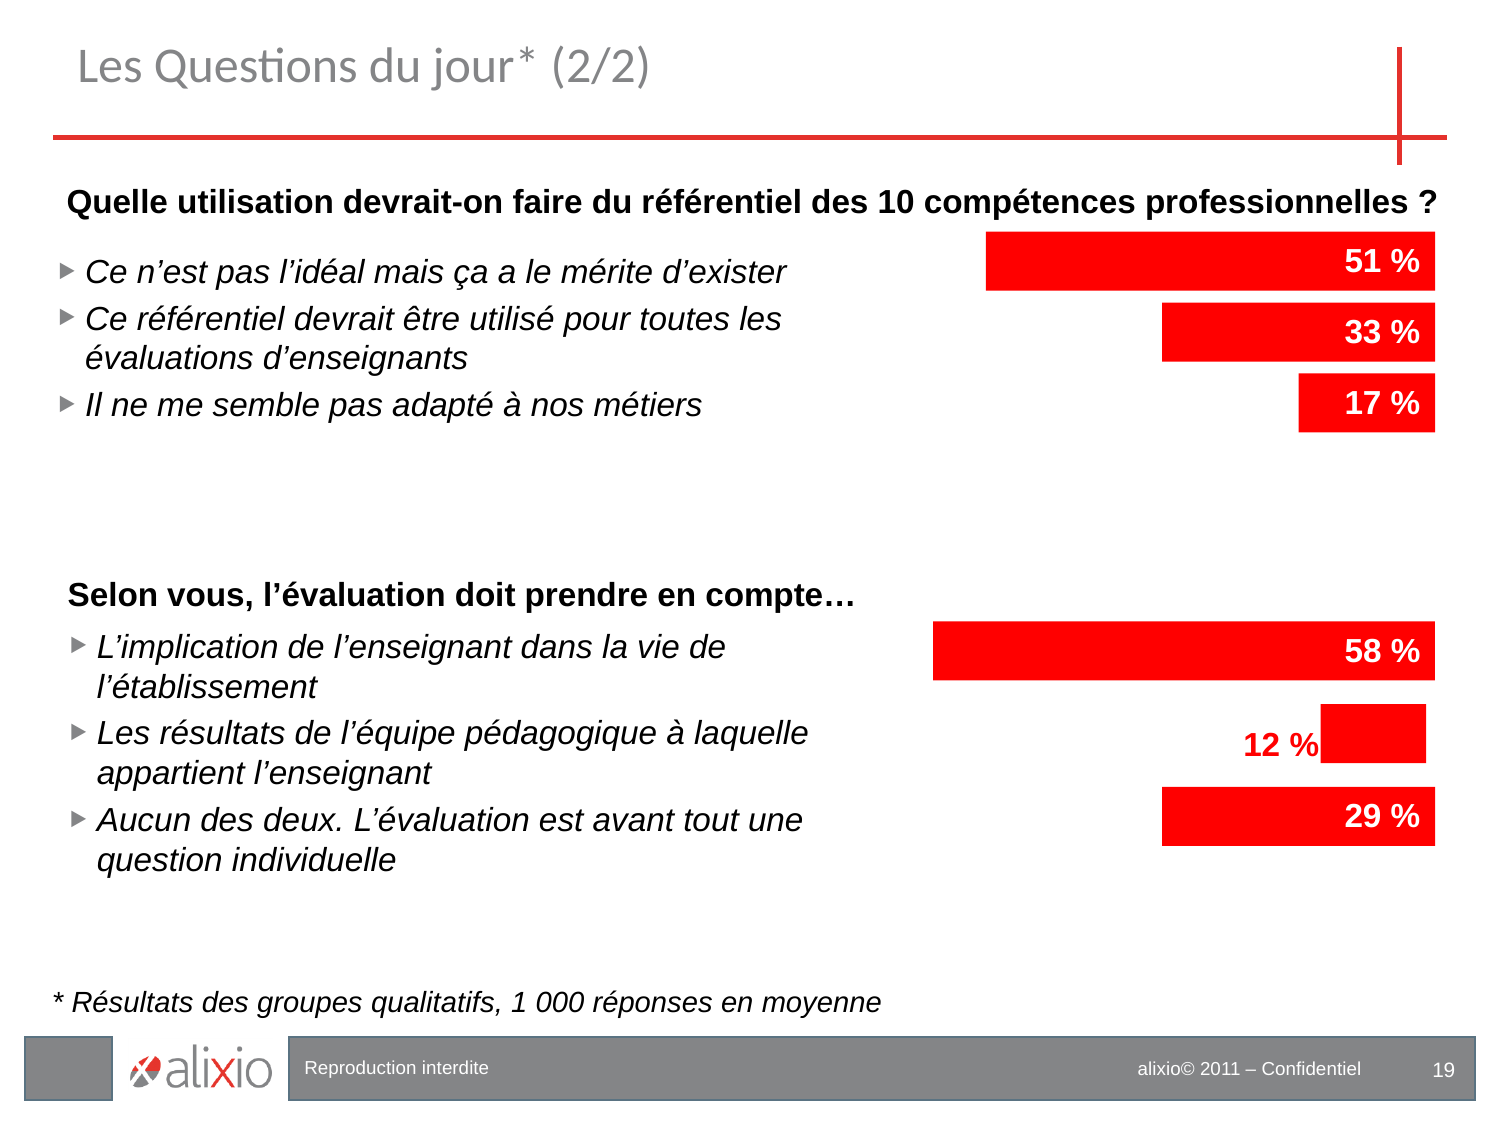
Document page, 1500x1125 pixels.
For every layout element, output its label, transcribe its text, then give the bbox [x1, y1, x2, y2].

slide_number 19 [1412, 1037, 1476, 1101]
text_box [1320, 704, 1427, 764]
title Les Questions du jour* (2/2) [62, 24, 1263, 100]
text_box Selon vous, l’évaluation doit prendre en compte… [53, 565, 904, 621]
text_box 17 % [1298, 373, 1436, 433]
text_box Quelle utilisation devrait-on faire du référentiel des 10 compétences professionnelles ? [51, 172, 1471, 228]
text_box Ce n’est pas l’idéal mais ça a le mérite d’exister Ce référentiel devrait être utilisé pour toutes les évaluations d’enseignants Il ne me semble pas adapté à nos métiers [41, 196, 963, 431]
text_box 58 % [933, 621, 1435, 681]
text_box L’implication de l’enseignant dans la vie de l’établissement Les résultats de l’équipe pédagogique à laquelle appartient l’enseignant Aucun des deux. L’évaluation est avant tout une question individuelle [53, 617, 930, 886]
text_box 12 % [1228, 715, 1336, 775]
text_box 51 % [985, 231, 1436, 291]
text_box 33 % [1162, 302, 1436, 362]
text_box * Résultats des groupes qualitatifs, 1 000 réponses en moyenne [37, 976, 1290, 1027]
text_box 29 % [1162, 786, 1436, 846]
picture [128, 1038, 273, 1092]
